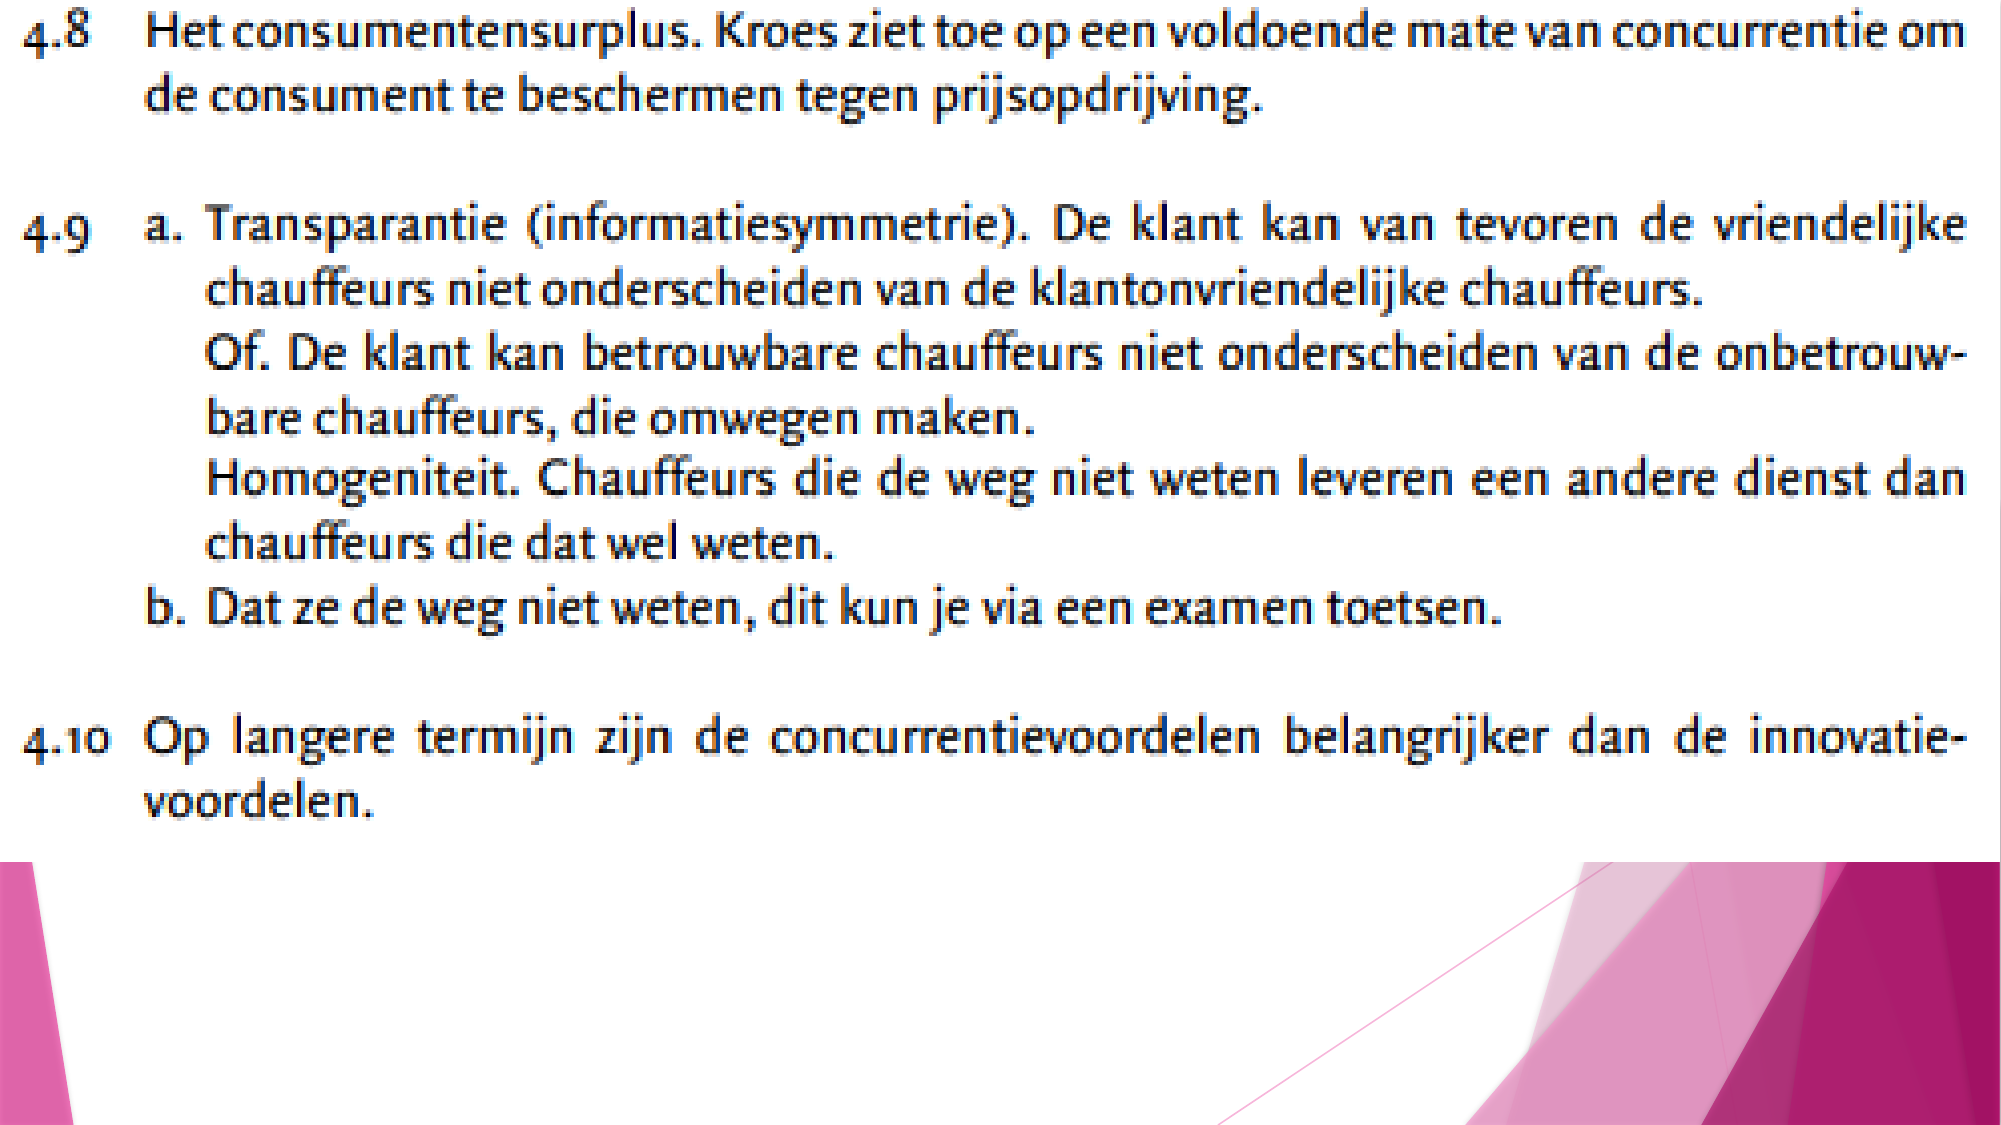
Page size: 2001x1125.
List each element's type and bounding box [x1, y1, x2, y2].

picture [0, 0, 2000, 862]
